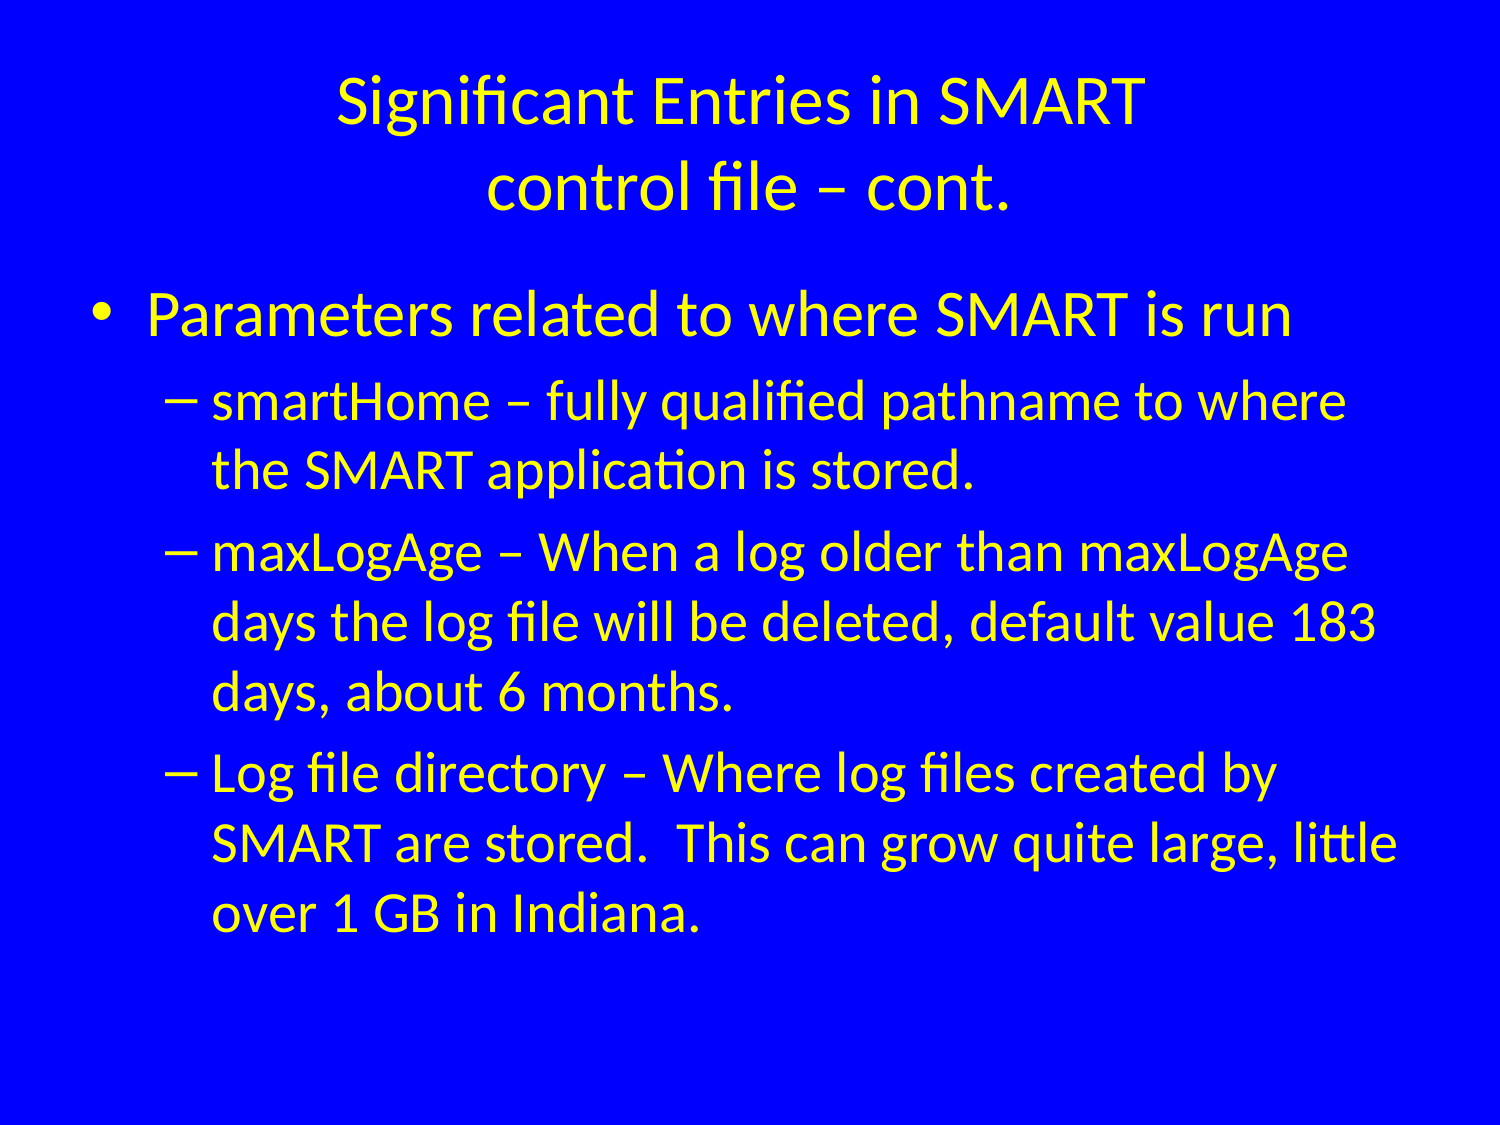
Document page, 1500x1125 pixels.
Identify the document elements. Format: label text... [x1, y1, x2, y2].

title Significant Entries in SMART control file – cont. [75, 45, 1425, 233]
list Parameters related to where SMART is run smartHome – fully qualified pathname to where the SMART application is stored. maxLogAge – When a log older than maxLogAge days the log file will be deleted, default value 183 days, about 6 months. Log file directory – Where log files created by SMART are stored. This can grow quite large, little over 1 GB in Indiana. [75, 262, 1425, 1005]
